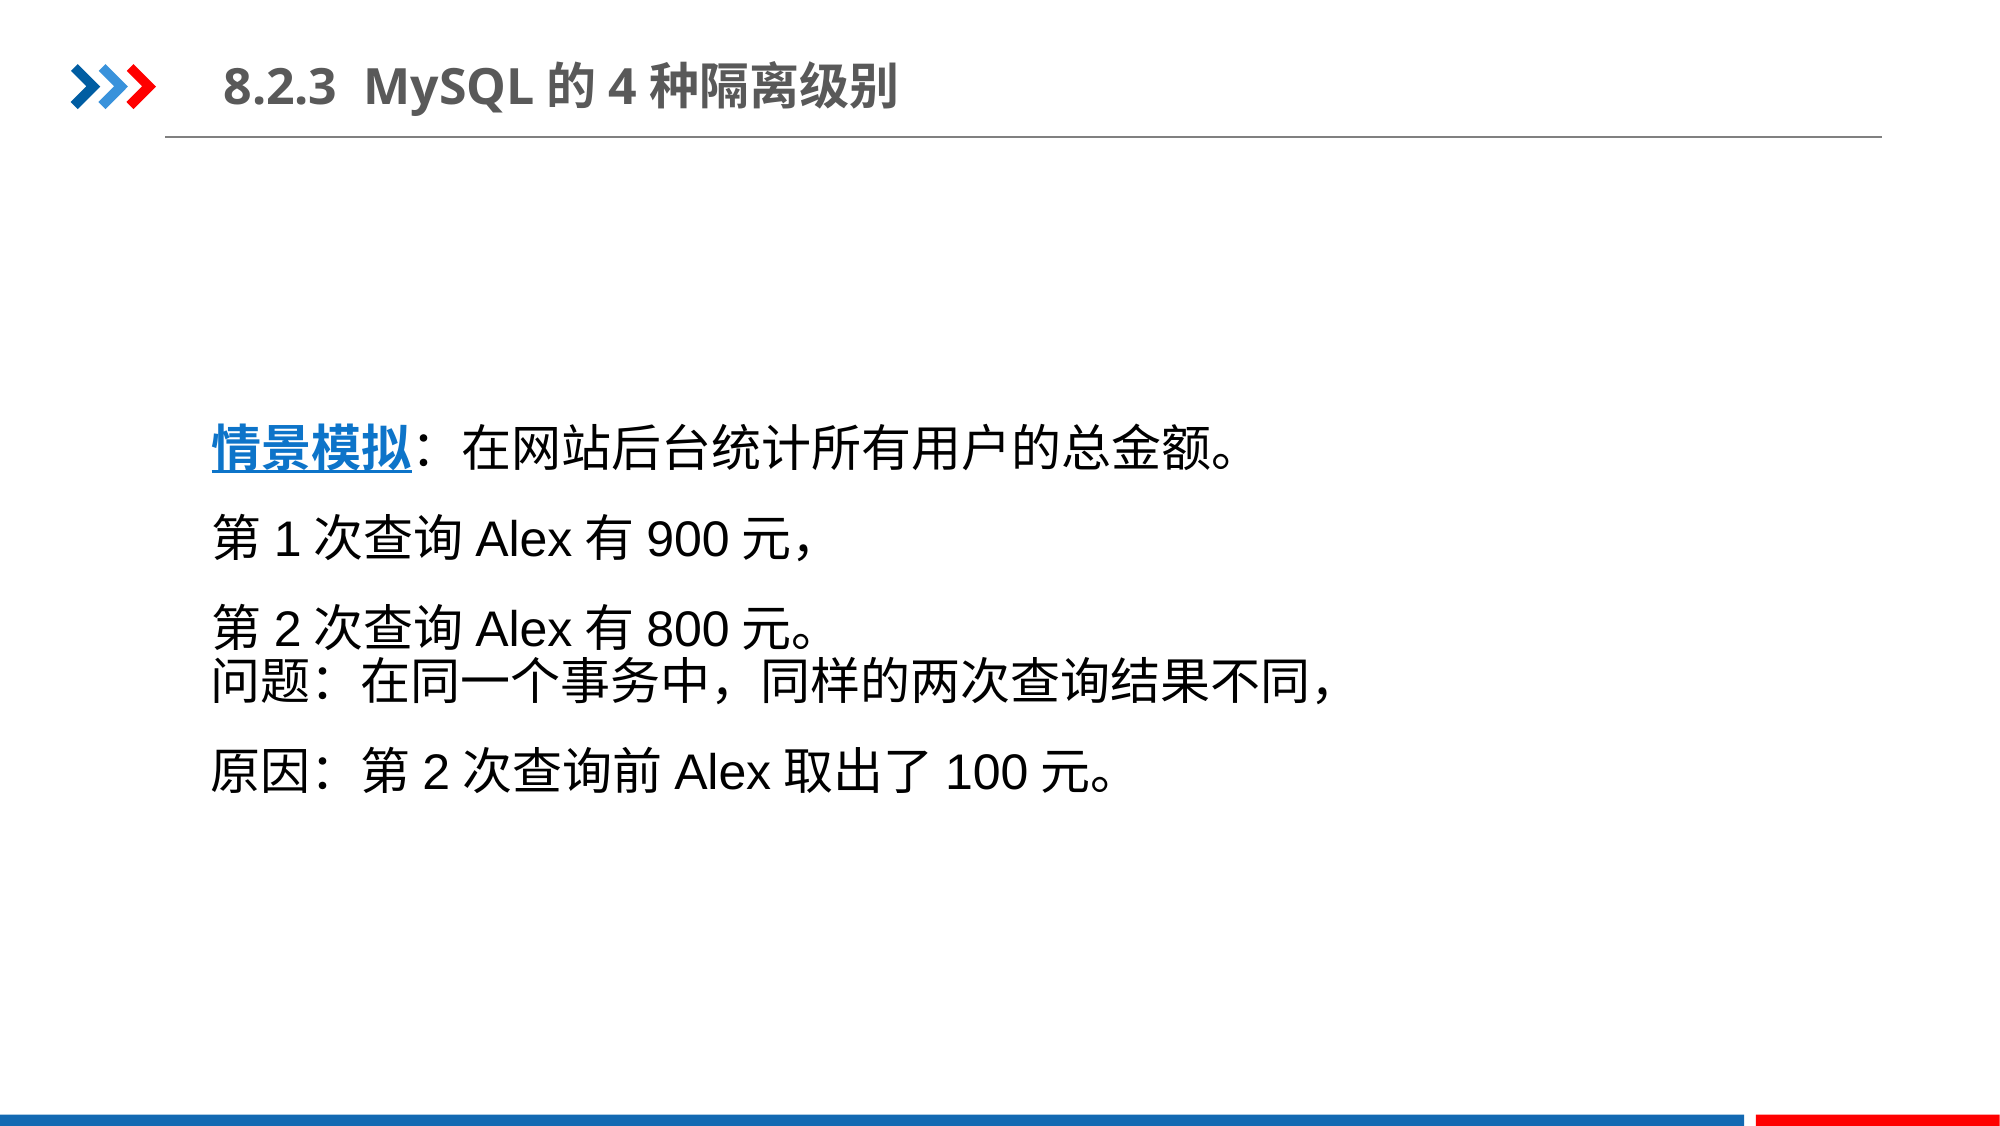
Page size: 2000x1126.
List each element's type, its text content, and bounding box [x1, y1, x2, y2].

text_box 问题：在同一个事务中，同样的两次查询结果不同， 原因：第2次查询前Alex取出了100元。 [195, 611, 1416, 807]
text_box 情景模拟：在网站后台统计所有用户的总金额。 第1次查询Alex有900元， 第2次查询Alex有800元。 [196, 378, 1775, 664]
text_box 8.2.3 MySQL的4种隔离级别 [187, 42, 936, 126]
